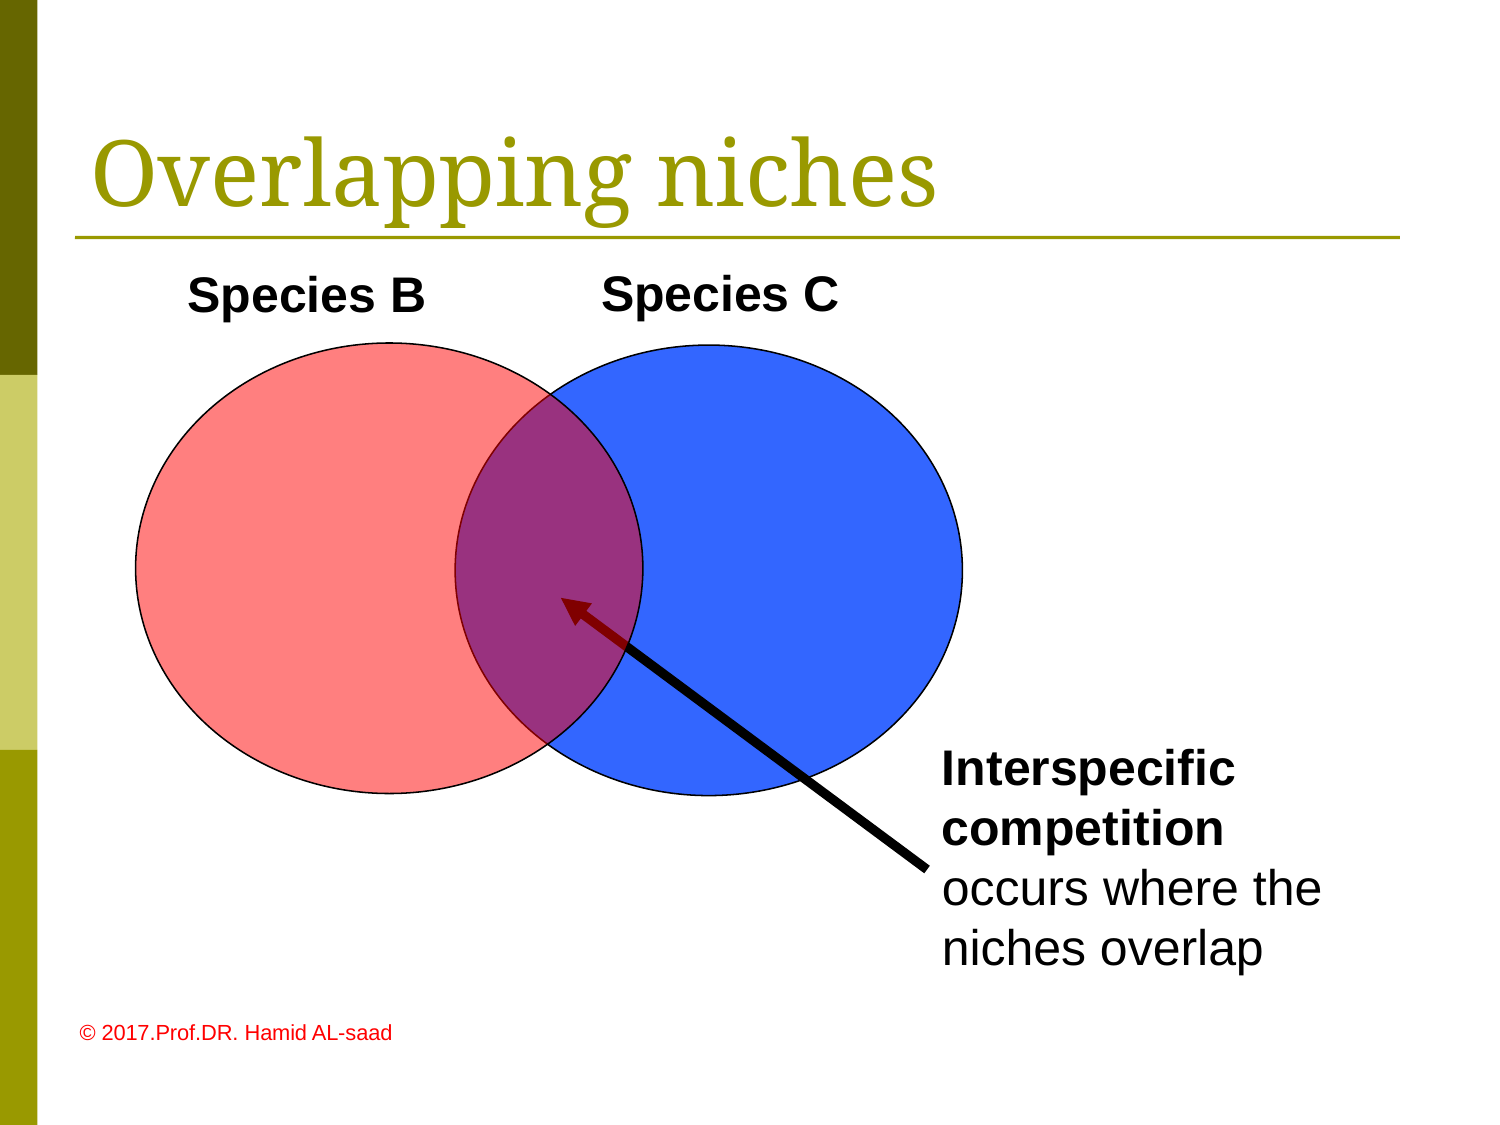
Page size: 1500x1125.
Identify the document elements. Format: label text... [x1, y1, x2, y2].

title Overlapping niches [75, 45, 1425, 233]
text_box © 2017.Prof.DR. Hamid AL-saad [64, 1011, 422, 1053]
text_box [641, 253, 963, 796]
text_box Interspecific competition occurs where the niches overlap [927, 728, 1367, 1012]
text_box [111, 255, 644, 794]
